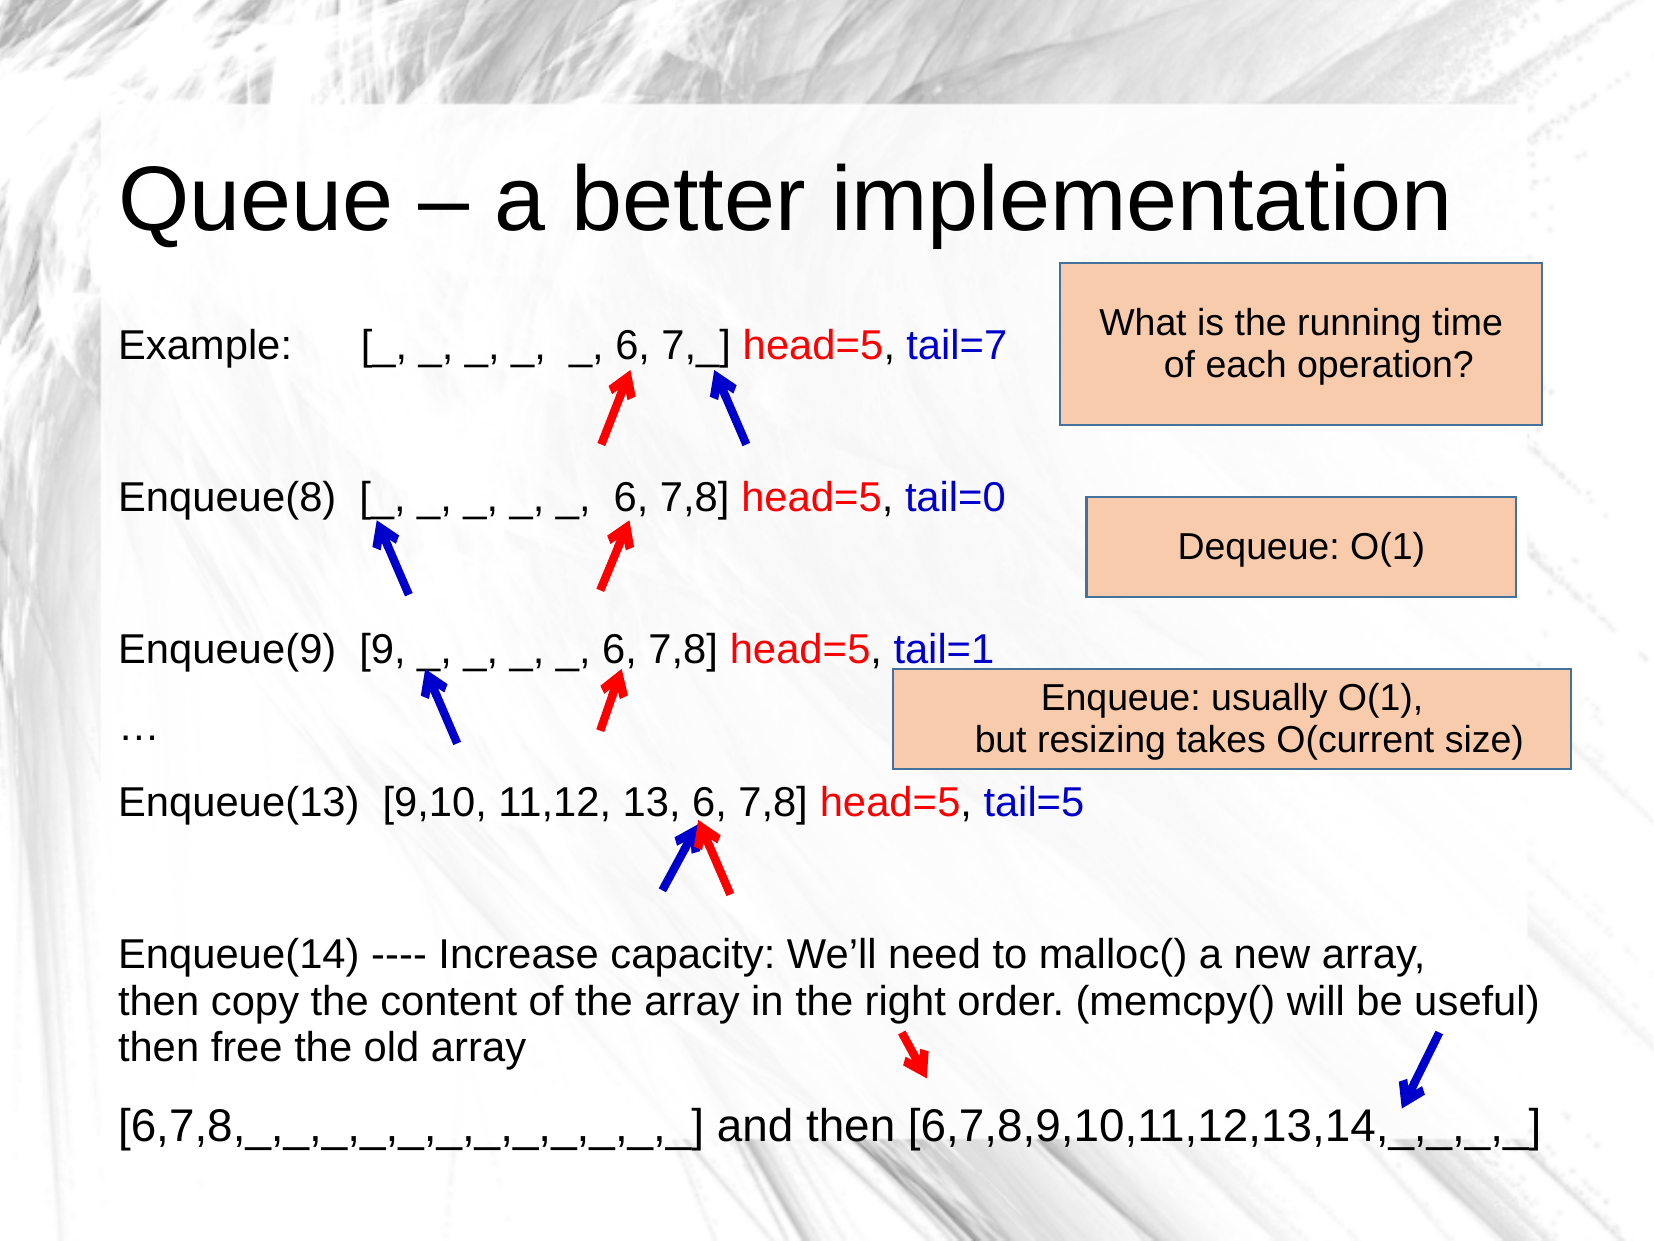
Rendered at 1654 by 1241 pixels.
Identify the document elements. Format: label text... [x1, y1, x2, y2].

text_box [901, 1032, 927, 1079]
text_box Dequeue: O(1) [1086, 497, 1516, 598]
text_box Enqueue: usually O(1), but resizing takes O(current size) [892, 668, 1571, 770]
title Queue – a better implementation [118, 112, 1506, 281]
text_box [1401, 1032, 1440, 1109]
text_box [714, 370, 747, 445]
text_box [600, 520, 630, 591]
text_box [376, 520, 409, 595]
text_box What is the running time of each operation? [1059, 262, 1543, 426]
picture [0, 0, 1654, 1241]
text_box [601, 370, 631, 445]
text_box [698, 820, 731, 895]
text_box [425, 669, 458, 744]
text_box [662, 824, 698, 891]
list Example: [_, _, _, _, _, 6, 7,_] head=5, tail=7 Enqueue(8) [_, _, _, _, _, 6, 7,8] head=5, tail=0 Enqueue(9) [9, _, _, _, _, 6, 7,8] head=5, tail=1 … Enqueue(13) [9,10, 11,12, 13, 6, 7,8] head=5, tail=5 Enqueue(14) ---- Increase capacity: We’ll need to malloc() a new array, then copy the content of the array in the right order. (memcpy() will be useful) then free the old array [6,7,8,_,_,_,_,_,_,_,_,_,_,_,_] and then [6,7,8,9,10,11,12,13,14,_,_,_,_] [118, 319, 1571, 1109]
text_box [600, 669, 622, 731]
